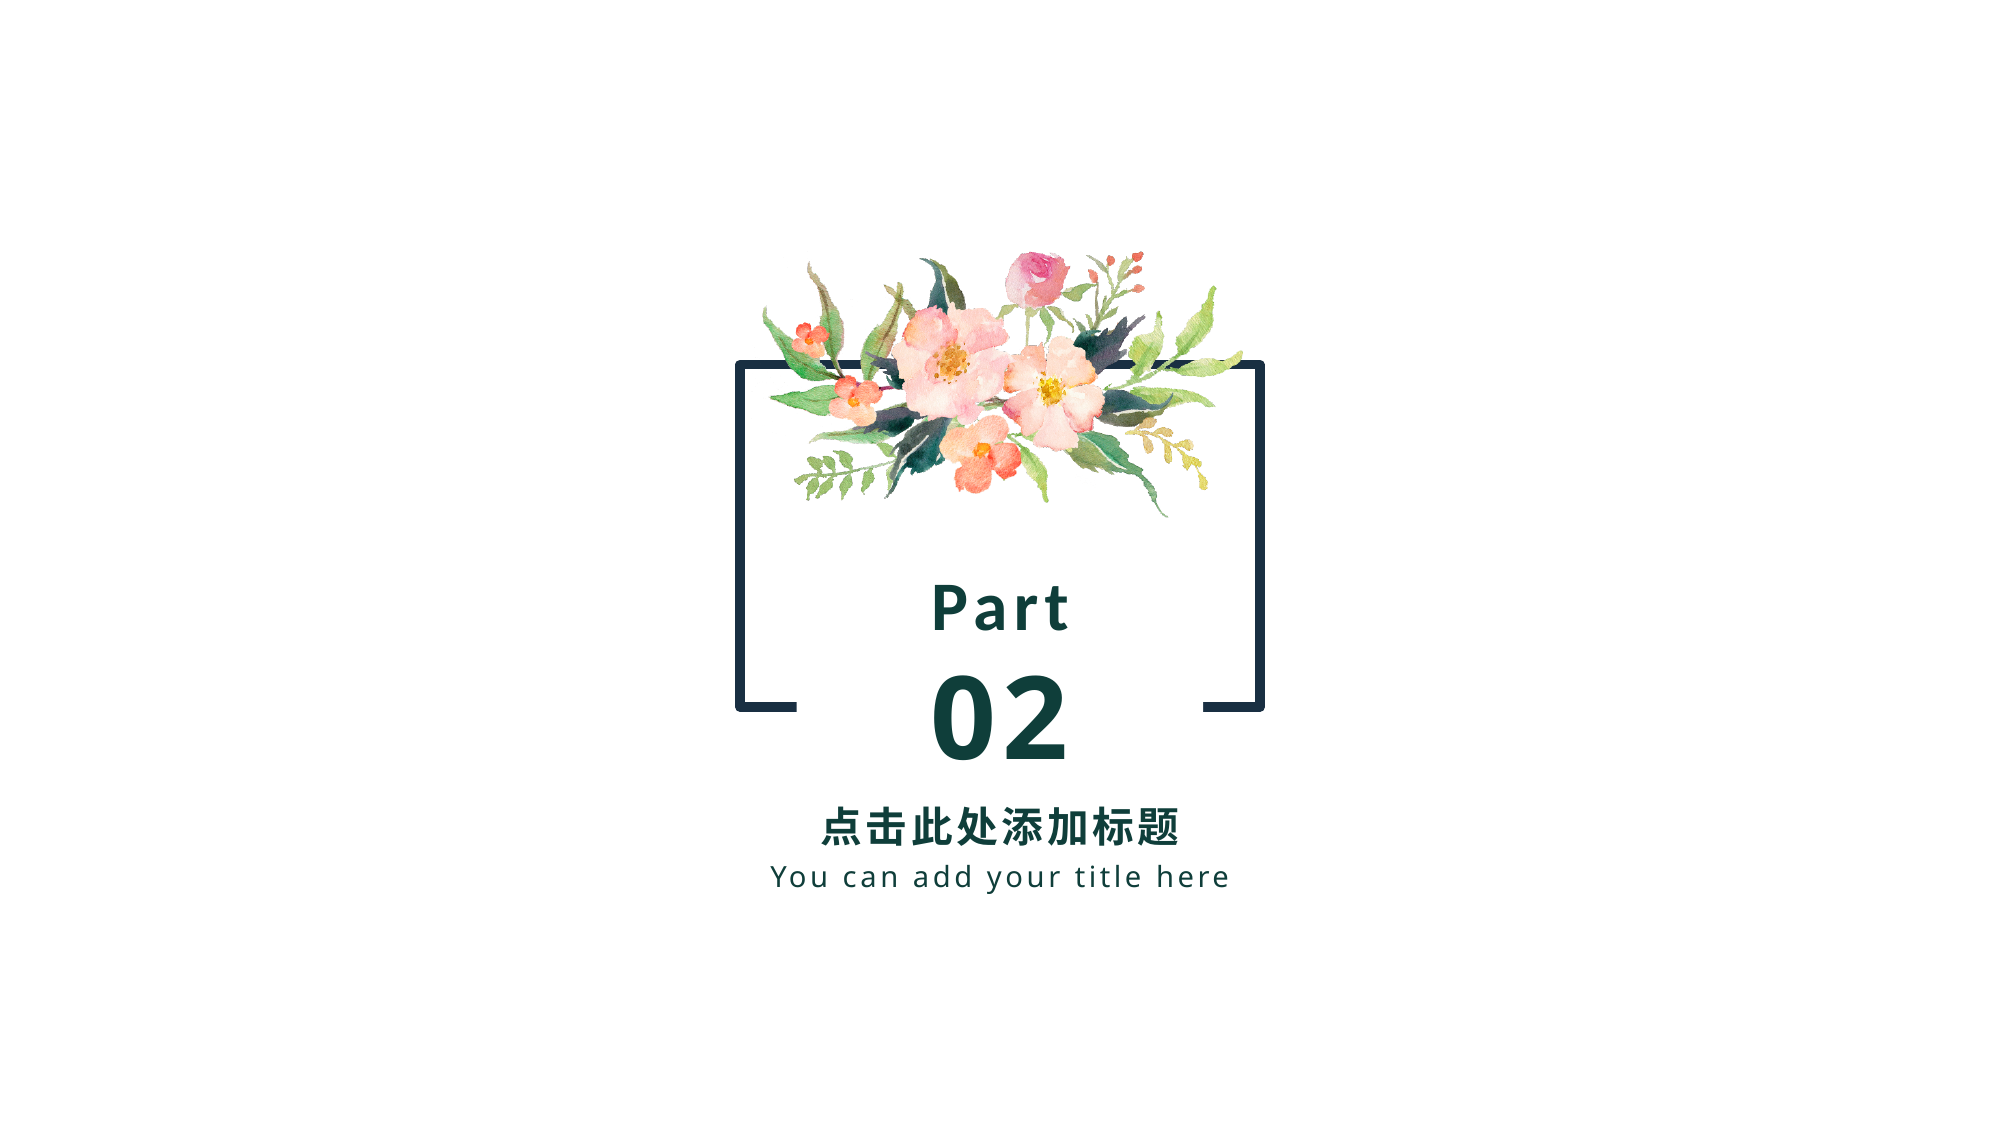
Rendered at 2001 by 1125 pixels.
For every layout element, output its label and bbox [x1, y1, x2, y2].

text_box [740, 245, 1260, 879]
